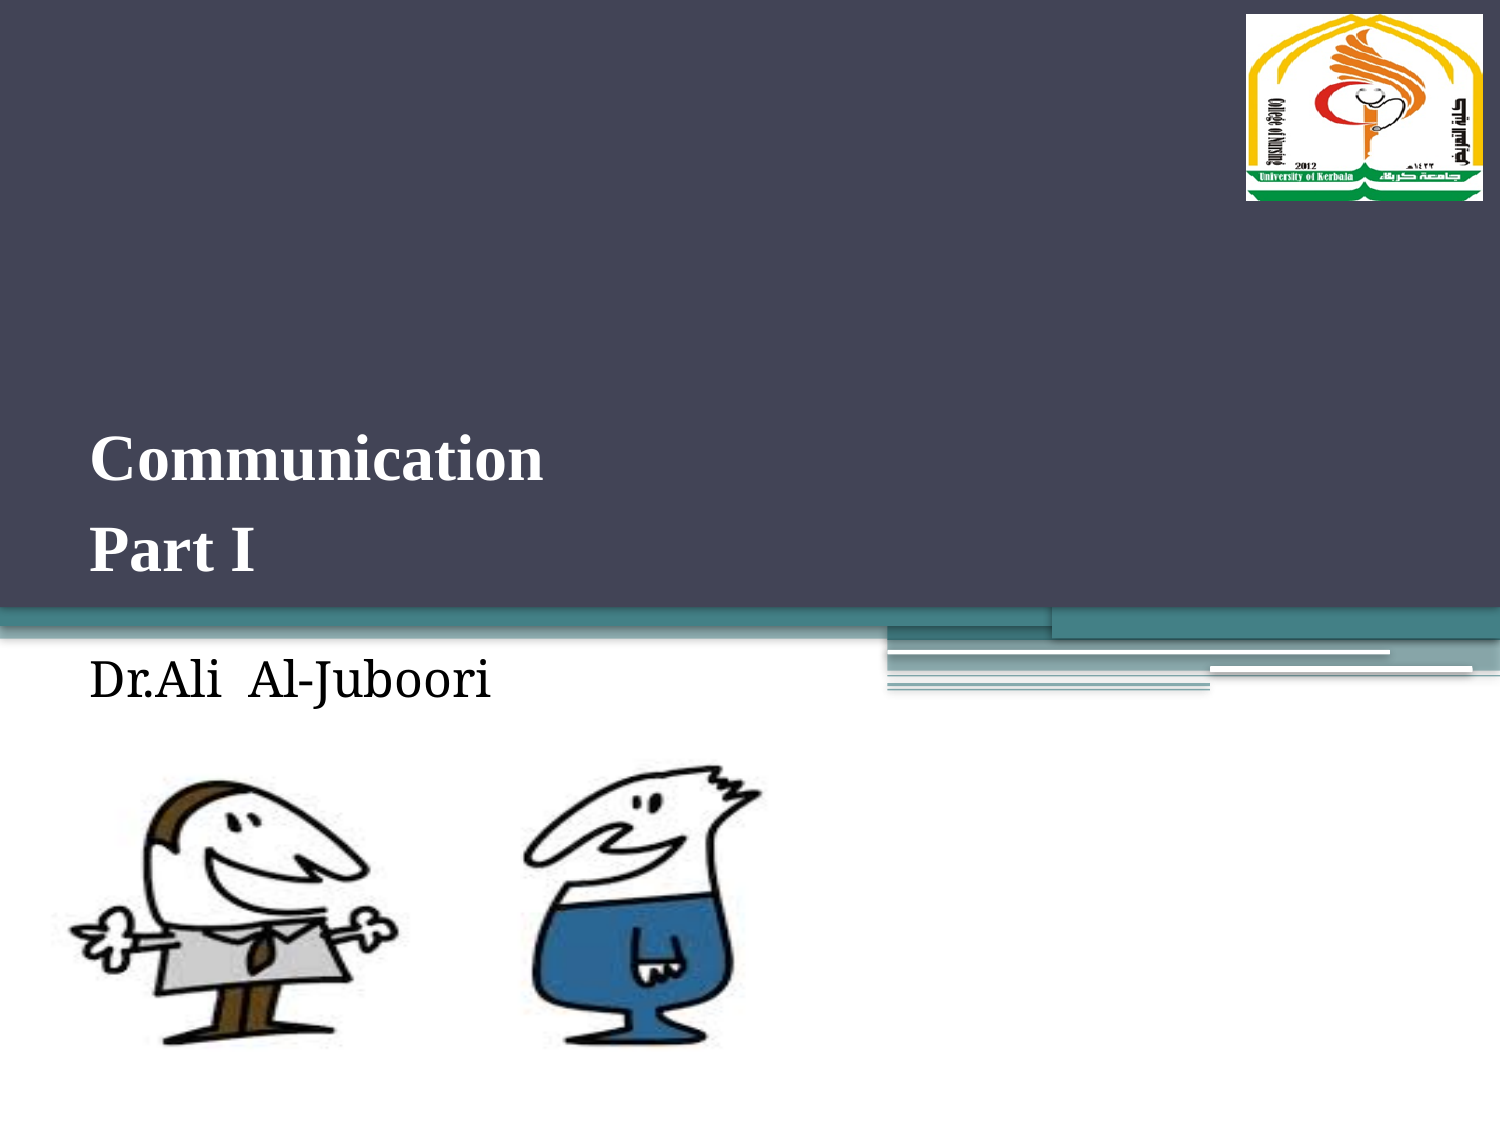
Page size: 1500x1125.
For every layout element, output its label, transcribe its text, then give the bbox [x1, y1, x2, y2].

picture [29, 709, 810, 1095]
title Communication Part I [75, 394, 1463, 636]
subtitle Dr.Ali Al-Juboori [75, 639, 888, 928]
picture [1245, 14, 1483, 201]
